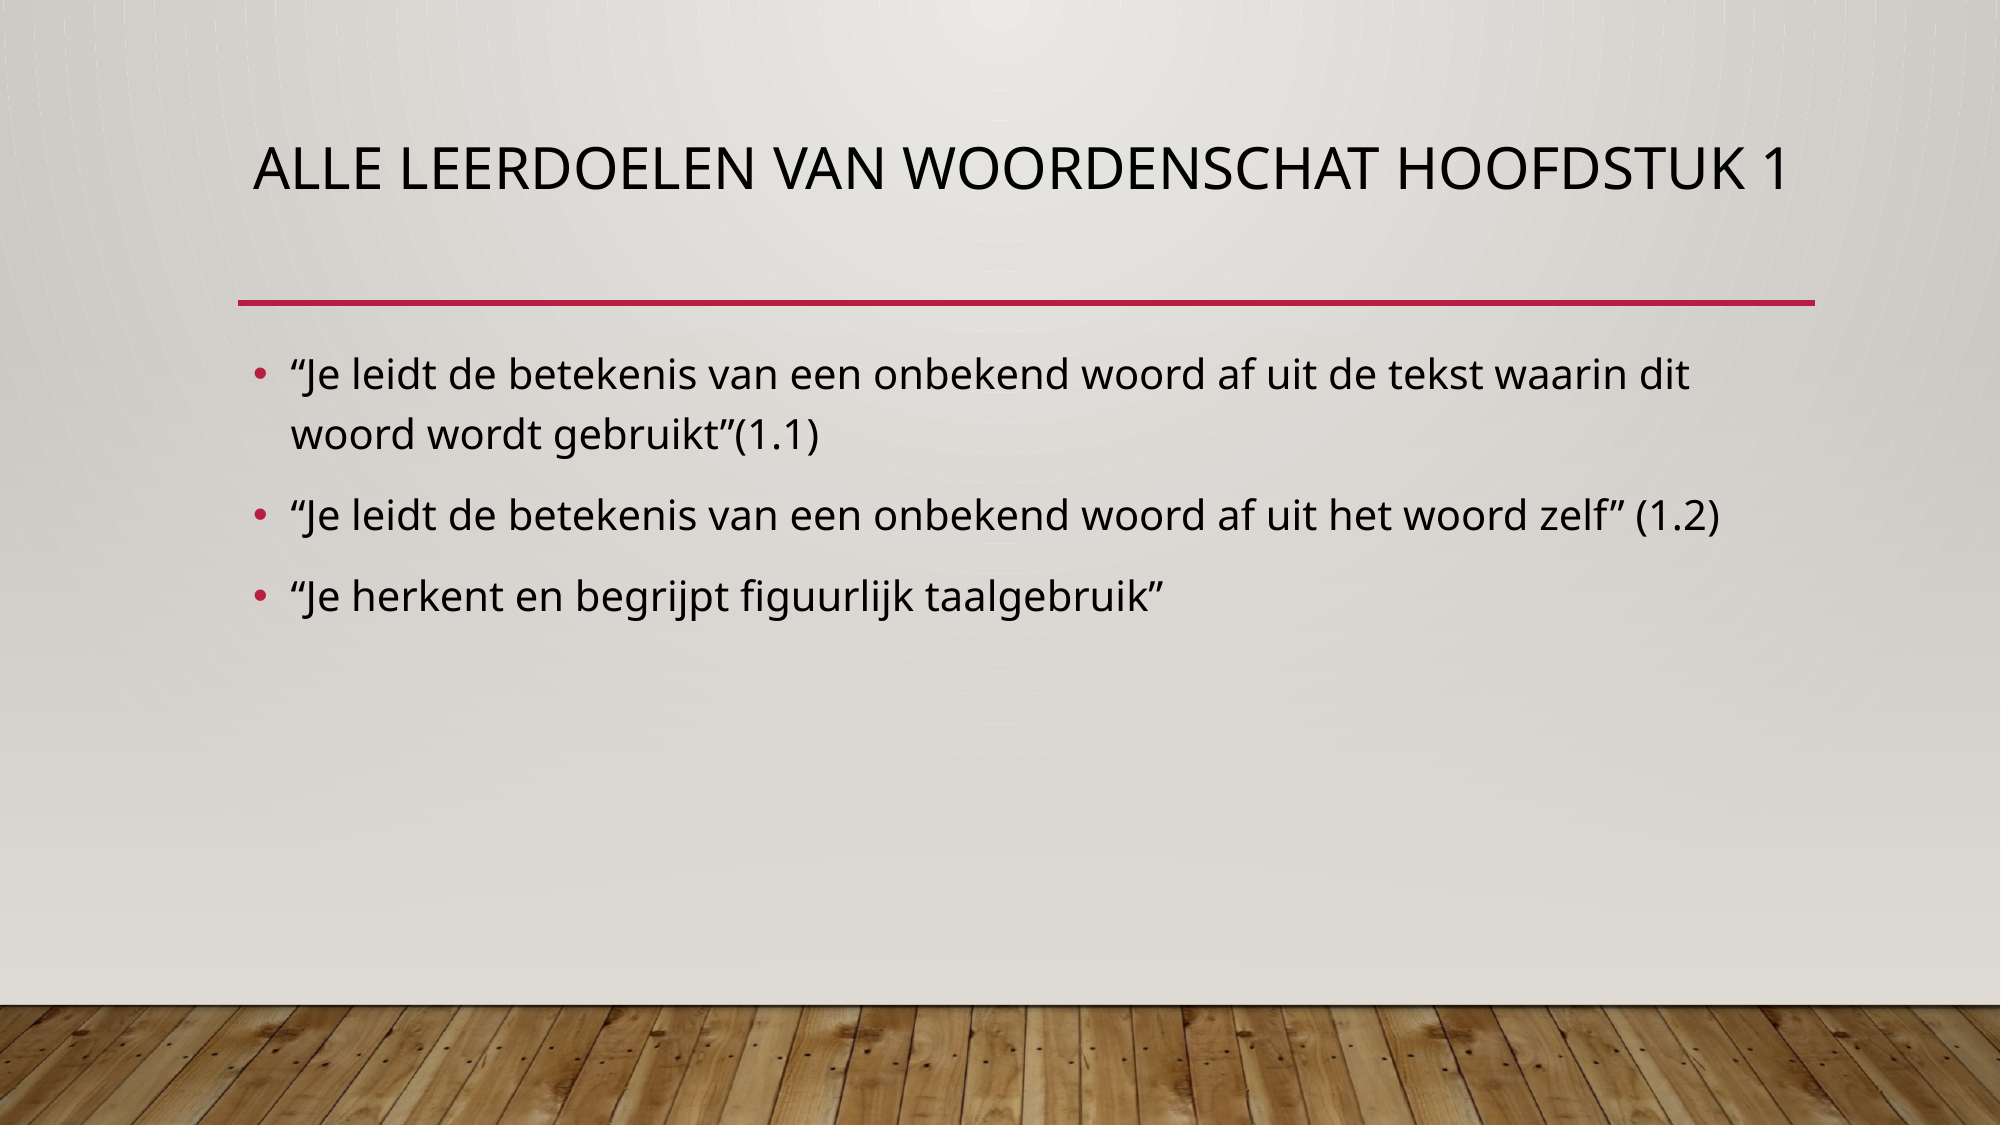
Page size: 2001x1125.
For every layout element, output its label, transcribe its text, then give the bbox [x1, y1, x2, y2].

list “Je leidt de betekenis van een onbekend woord af uit de tekst waarin dit woord wordt gebruikt”(1.1) “Je leidt de betekenis van een onbekend woord af uit het woord zelf” (1.2) “Je herkent en begrijpt figuurlijk taalgebruik” [238, 330, 1814, 897]
title Alle leerdoelen van woordenschat Hoofdstuk 1 [238, 131, 1814, 305]
picture [0, 1005, 2000, 1125]
